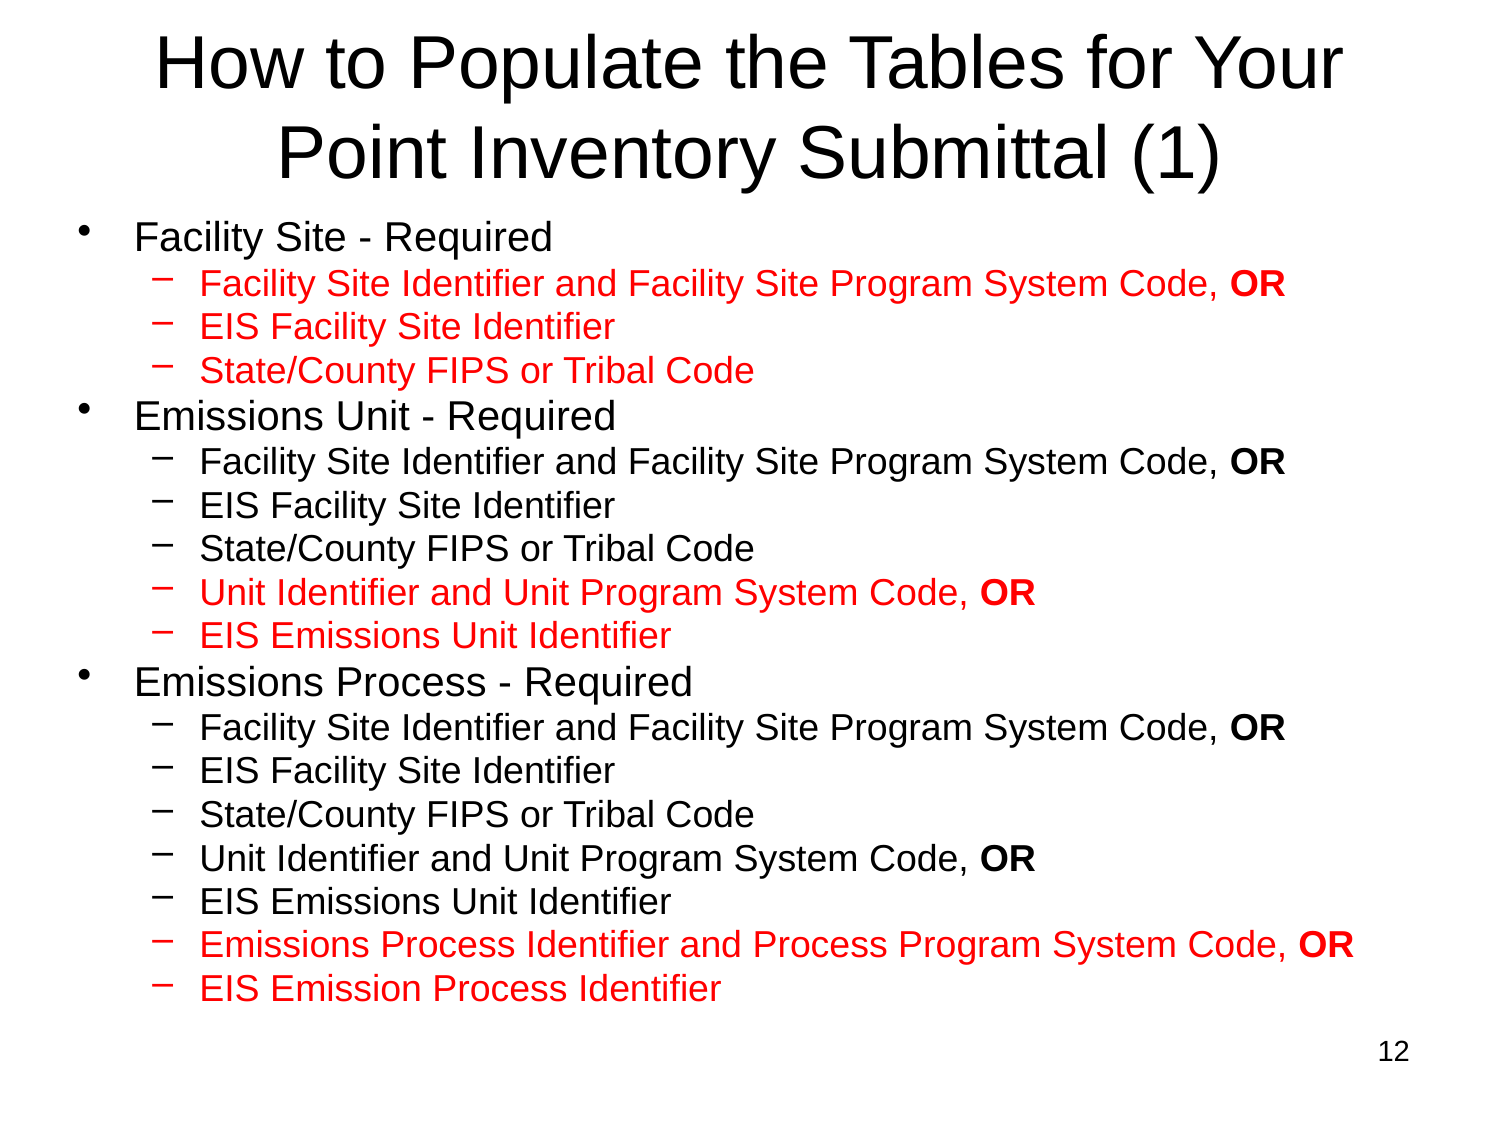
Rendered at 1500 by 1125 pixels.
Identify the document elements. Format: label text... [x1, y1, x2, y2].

title How to Populate the Tables for Your Point Inventory Submittal (1) [74, 44, 1426, 163]
slide_number 12 [1074, 1024, 1426, 1103]
list Facility Site - Required Facility Site Identifier and Facility Site Program System Code, OR EIS Facility Site Identifier State/County FIPS or Tribal Code Emissions Unit - Required Facility Site Identifier and Facility Site Program System Code, OR EIS Facility Site Identifier State/County FIPS or Tribal Code Unit Identifier and Unit Program System Code, OR EIS Emissions Unit Identifier Emissions Process - Required Facility Site Identifier and Facility Site Program System Code, OR EIS Facility Site Identifier State/County FIPS or Tribal Code Unit Identifier and Unit Program System Code, OR EIS Emissions Unit Identifier Emissions Process Identifier and Process Program System Code, OR EIS Emission Process Identifier [62, 212, 1413, 1056]
